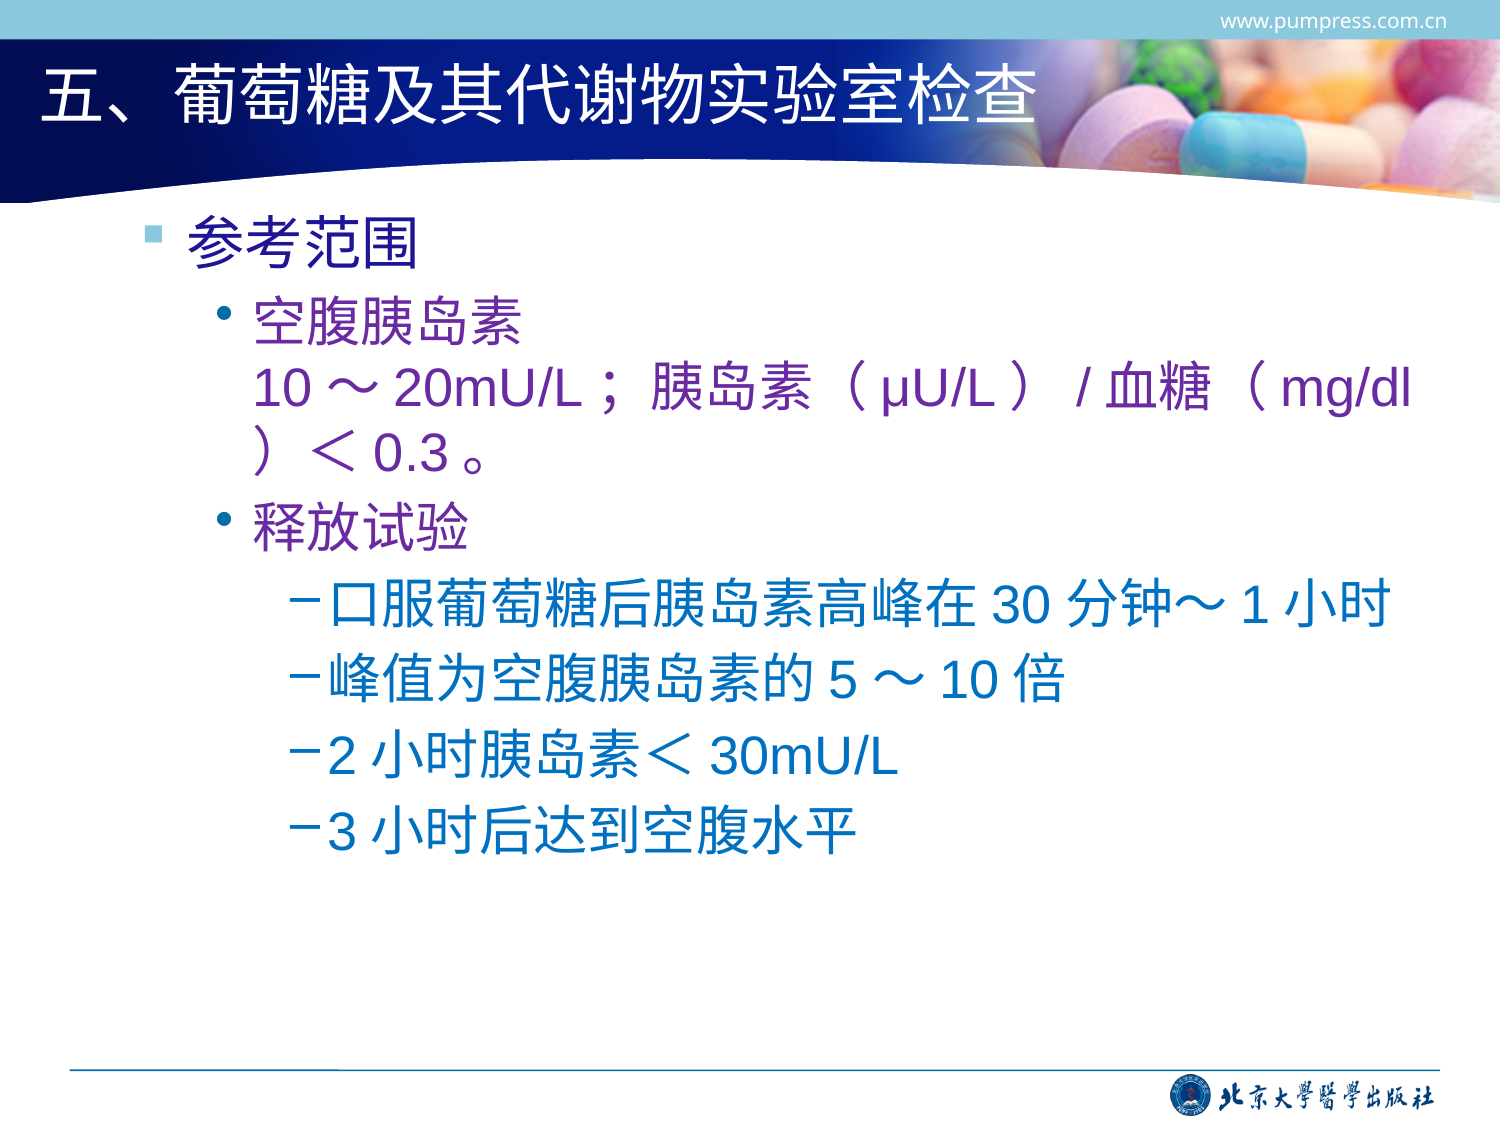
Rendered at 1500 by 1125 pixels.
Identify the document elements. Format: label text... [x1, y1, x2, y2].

slide_number www.pumpress.com.cn [1024, 0, 1463, 38]
title 五、葡萄糖及其代谢物实验室检查 [23, 46, 1349, 140]
picture [0, 40, 1500, 203]
picture [1170, 1074, 1436, 1118]
list 参考范围 空腹胰岛素 10～20mU/L；胰岛素（μU/L）/血糖（mg/dl）＜0.3。 释放试验 口服葡萄糖后胰岛素高峰在30分钟～1小时 峰值为空腹胰岛素的5～10倍 2小时胰岛素＜30mU/L 3小时后达到空腹水平 [49, 198, 1463, 1026]
